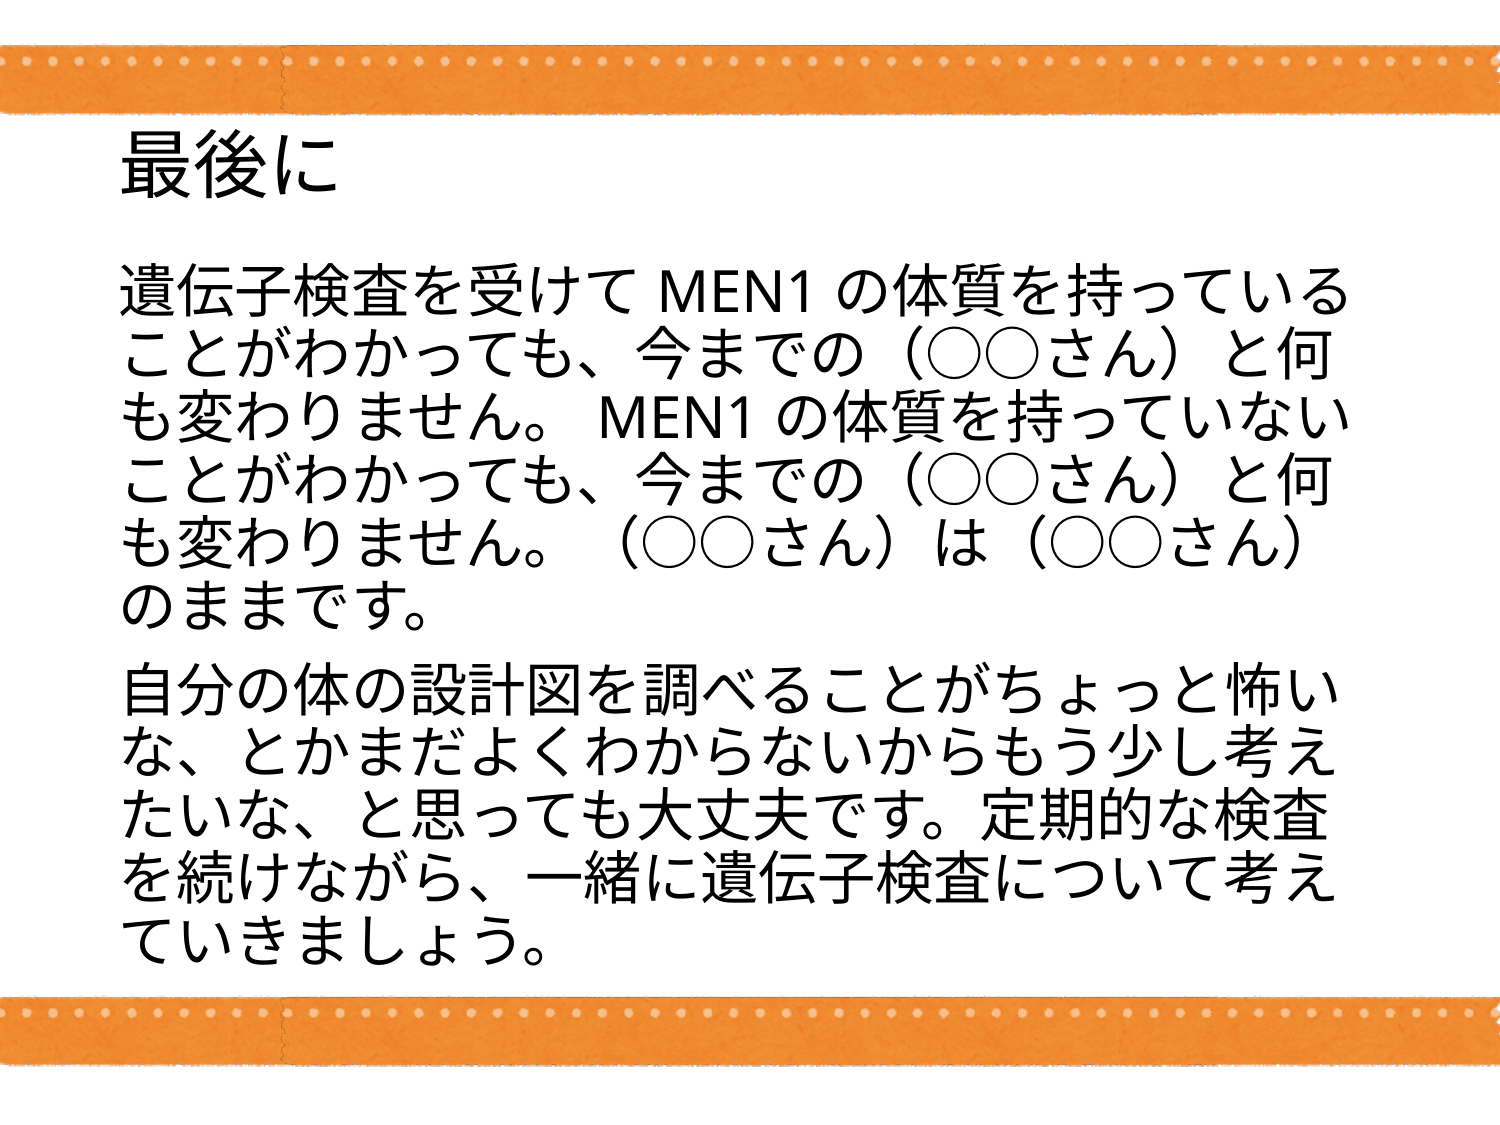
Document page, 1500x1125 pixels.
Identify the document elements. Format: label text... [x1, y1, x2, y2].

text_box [0, 974, 1500, 1091]
title 最後に [103, 139, 1397, 254]
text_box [0, 22, 1500, 139]
list 遺伝子検査を受けてMEN1の体質を持っていることがわかっても、今までの（○○さん）と何も変わりません。MEN1の体質を持っていないことがわかっても、今までの（○○さん）と何も変わりません。（○○さん）は（○○さん）のままです。 自分の体の設計図を調べることがちょっと怖いな、とかまだよくわからないからもう少し考えたいな、と思っても大丈夫です。定期的な検査を続けながら、一緒に遺伝子検査について考えていきましょう。 [103, 254, 1397, 969]
